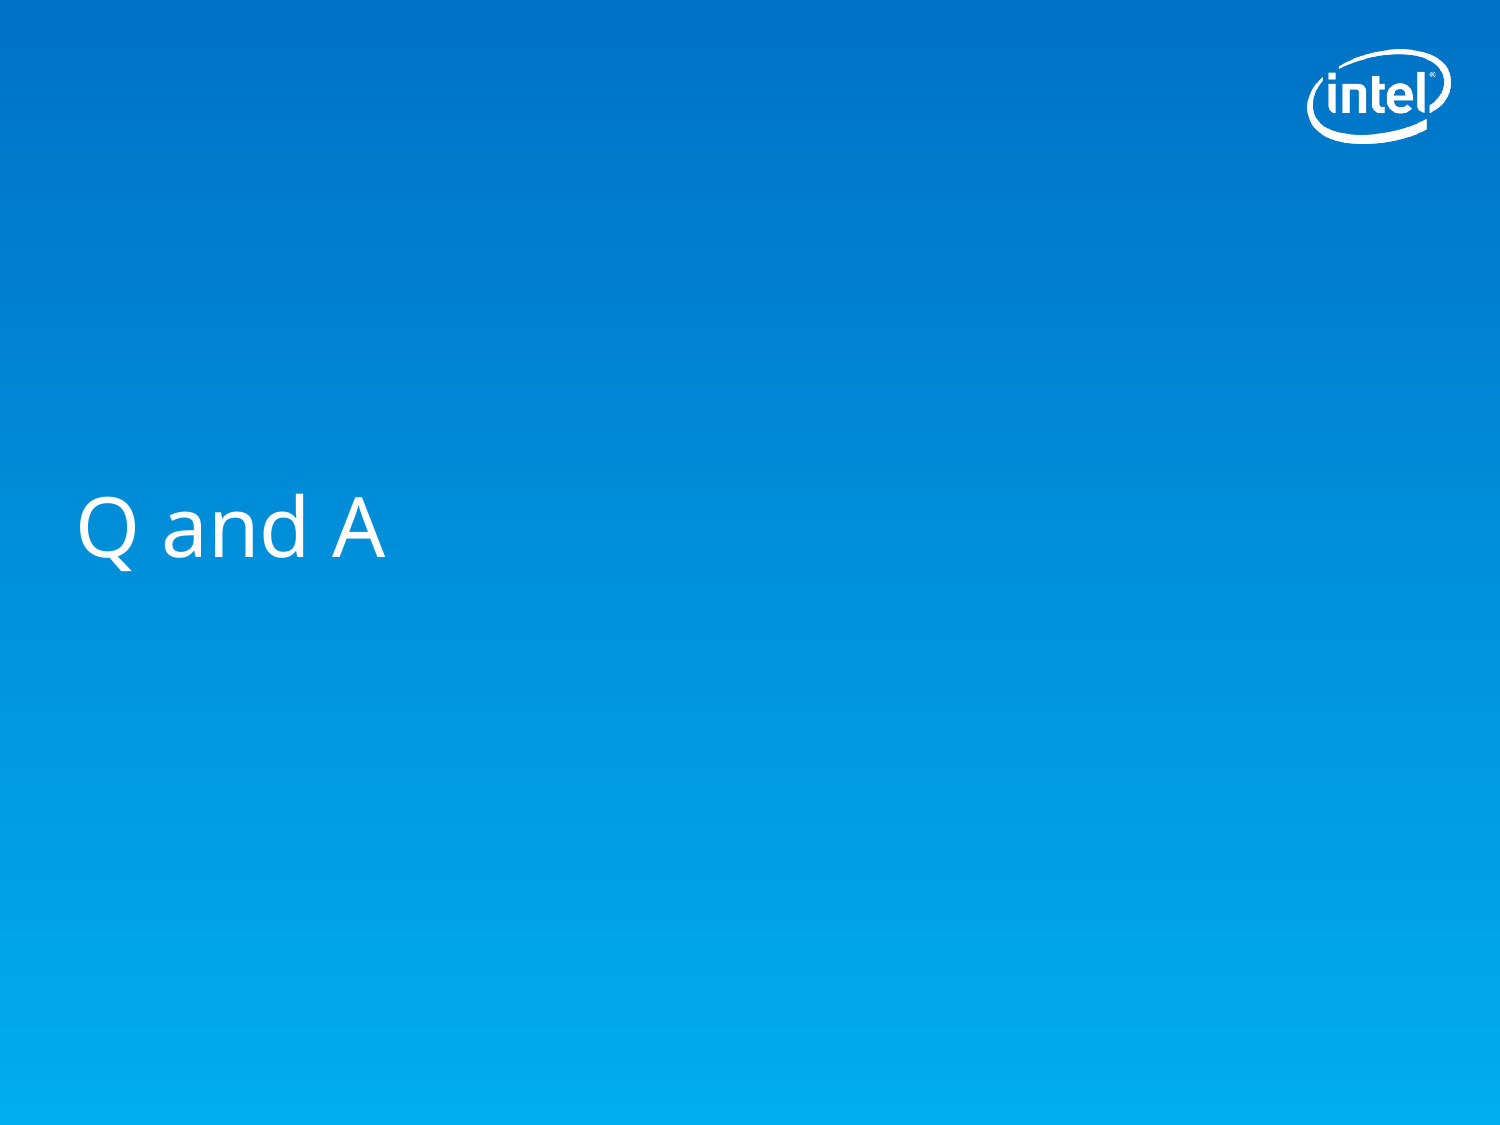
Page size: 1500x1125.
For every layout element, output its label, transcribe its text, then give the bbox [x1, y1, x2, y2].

picture [1307, 49, 1451, 144]
title Q and A [75, 412, 1138, 636]
